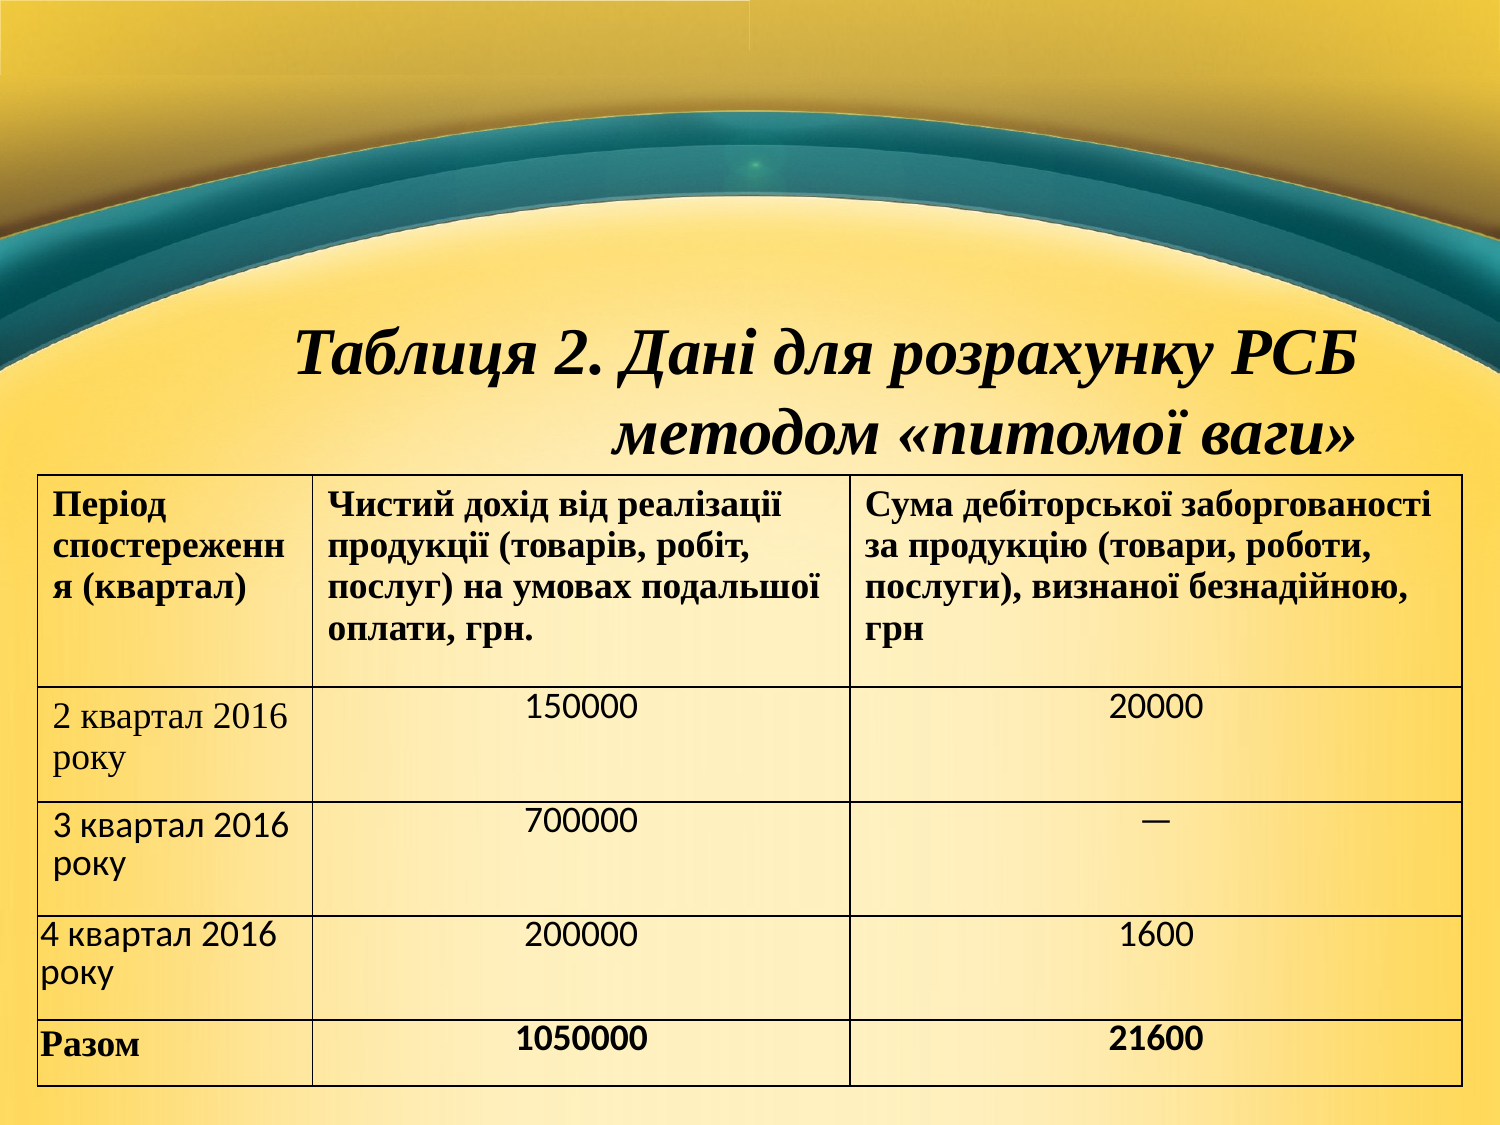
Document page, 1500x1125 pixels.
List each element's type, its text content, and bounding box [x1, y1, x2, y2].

list Таблиця 2. Дані для розрахунку РСБ методом «питомої ваги» [212, 299, 1375, 474]
table_cell 1050000 [313, 1021, 849, 1085]
table_header Чистий дохід від реалізації продукції (товарів, робіт, послуг) на умовах подальшої оплати, грн. [313, 476, 849, 686]
table_cell 1600 [851, 917, 1461, 1019]
table_cell 2 квартал 2016 року [38, 688, 312, 801]
table_cell Разом [38, 1021, 312, 1085]
table_header Період спостереження (квартал) [38, 476, 312, 686]
table_cell 3 квартал 2016 року [38, 803, 312, 915]
picture [0, 0, 1500, 1125]
table_cell 4 квартал 2016 року [38, 917, 312, 1019]
table_cell 20000 [851, 688, 1461, 801]
table_cell 200000 [313, 917, 849, 1019]
table_cell 150000 [313, 688, 849, 801]
table_cell 700000 [313, 803, 849, 915]
table_header Сума дебіторської заборгованості за продукцію (товари, роботи, послуги), визнаної безнадійною, грн [851, 476, 1461, 686]
table_cell 21600 [851, 1021, 1461, 1085]
table_cell — [851, 803, 1461, 915]
